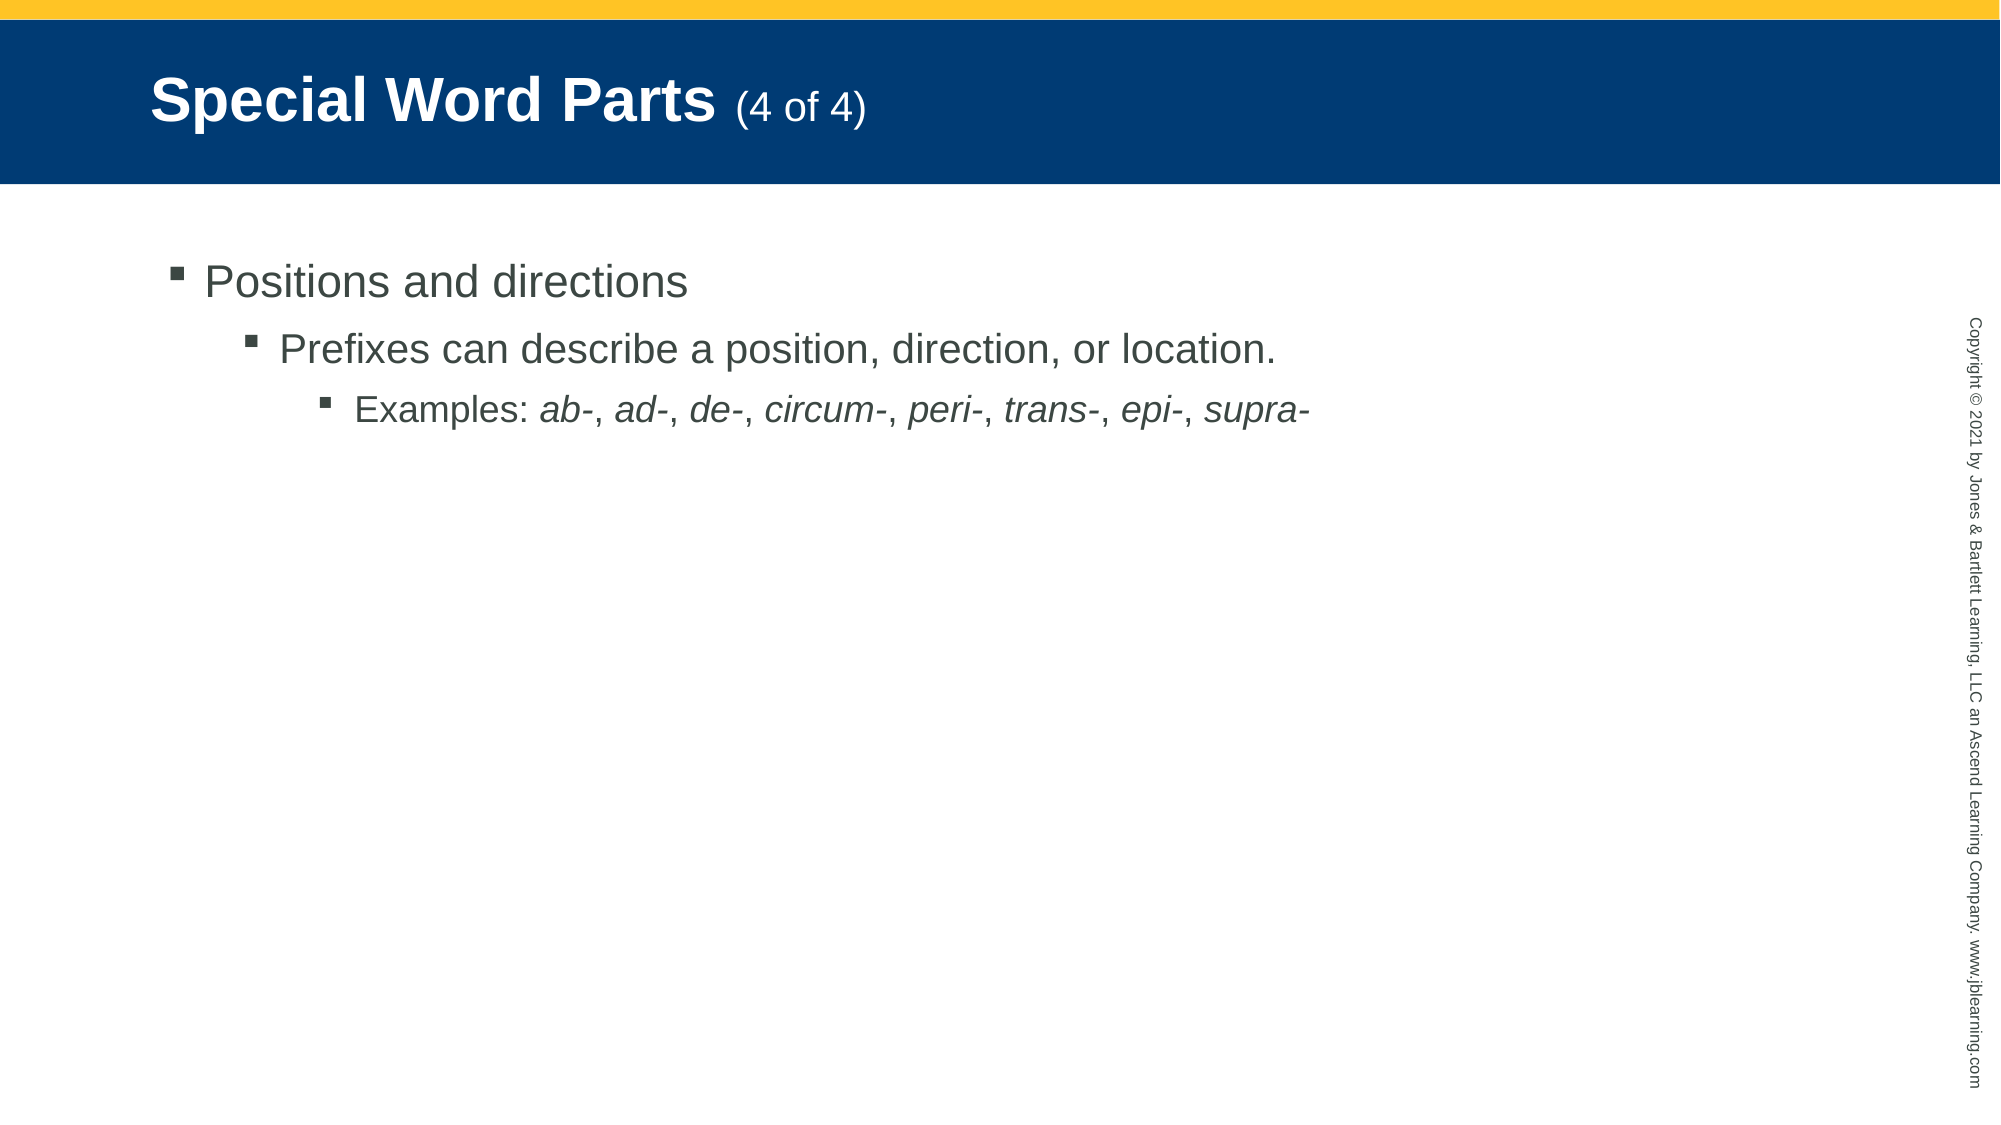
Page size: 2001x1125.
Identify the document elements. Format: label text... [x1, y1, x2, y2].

list Positions and directions Prefixes can describe a position, direction, or location. Examples: ab-, ad-, de-, circum-, peri-, trans-, epi-, supra- [151, 244, 1840, 1016]
title Special Word Parts (4 of 4) [0, 19, 2000, 185]
